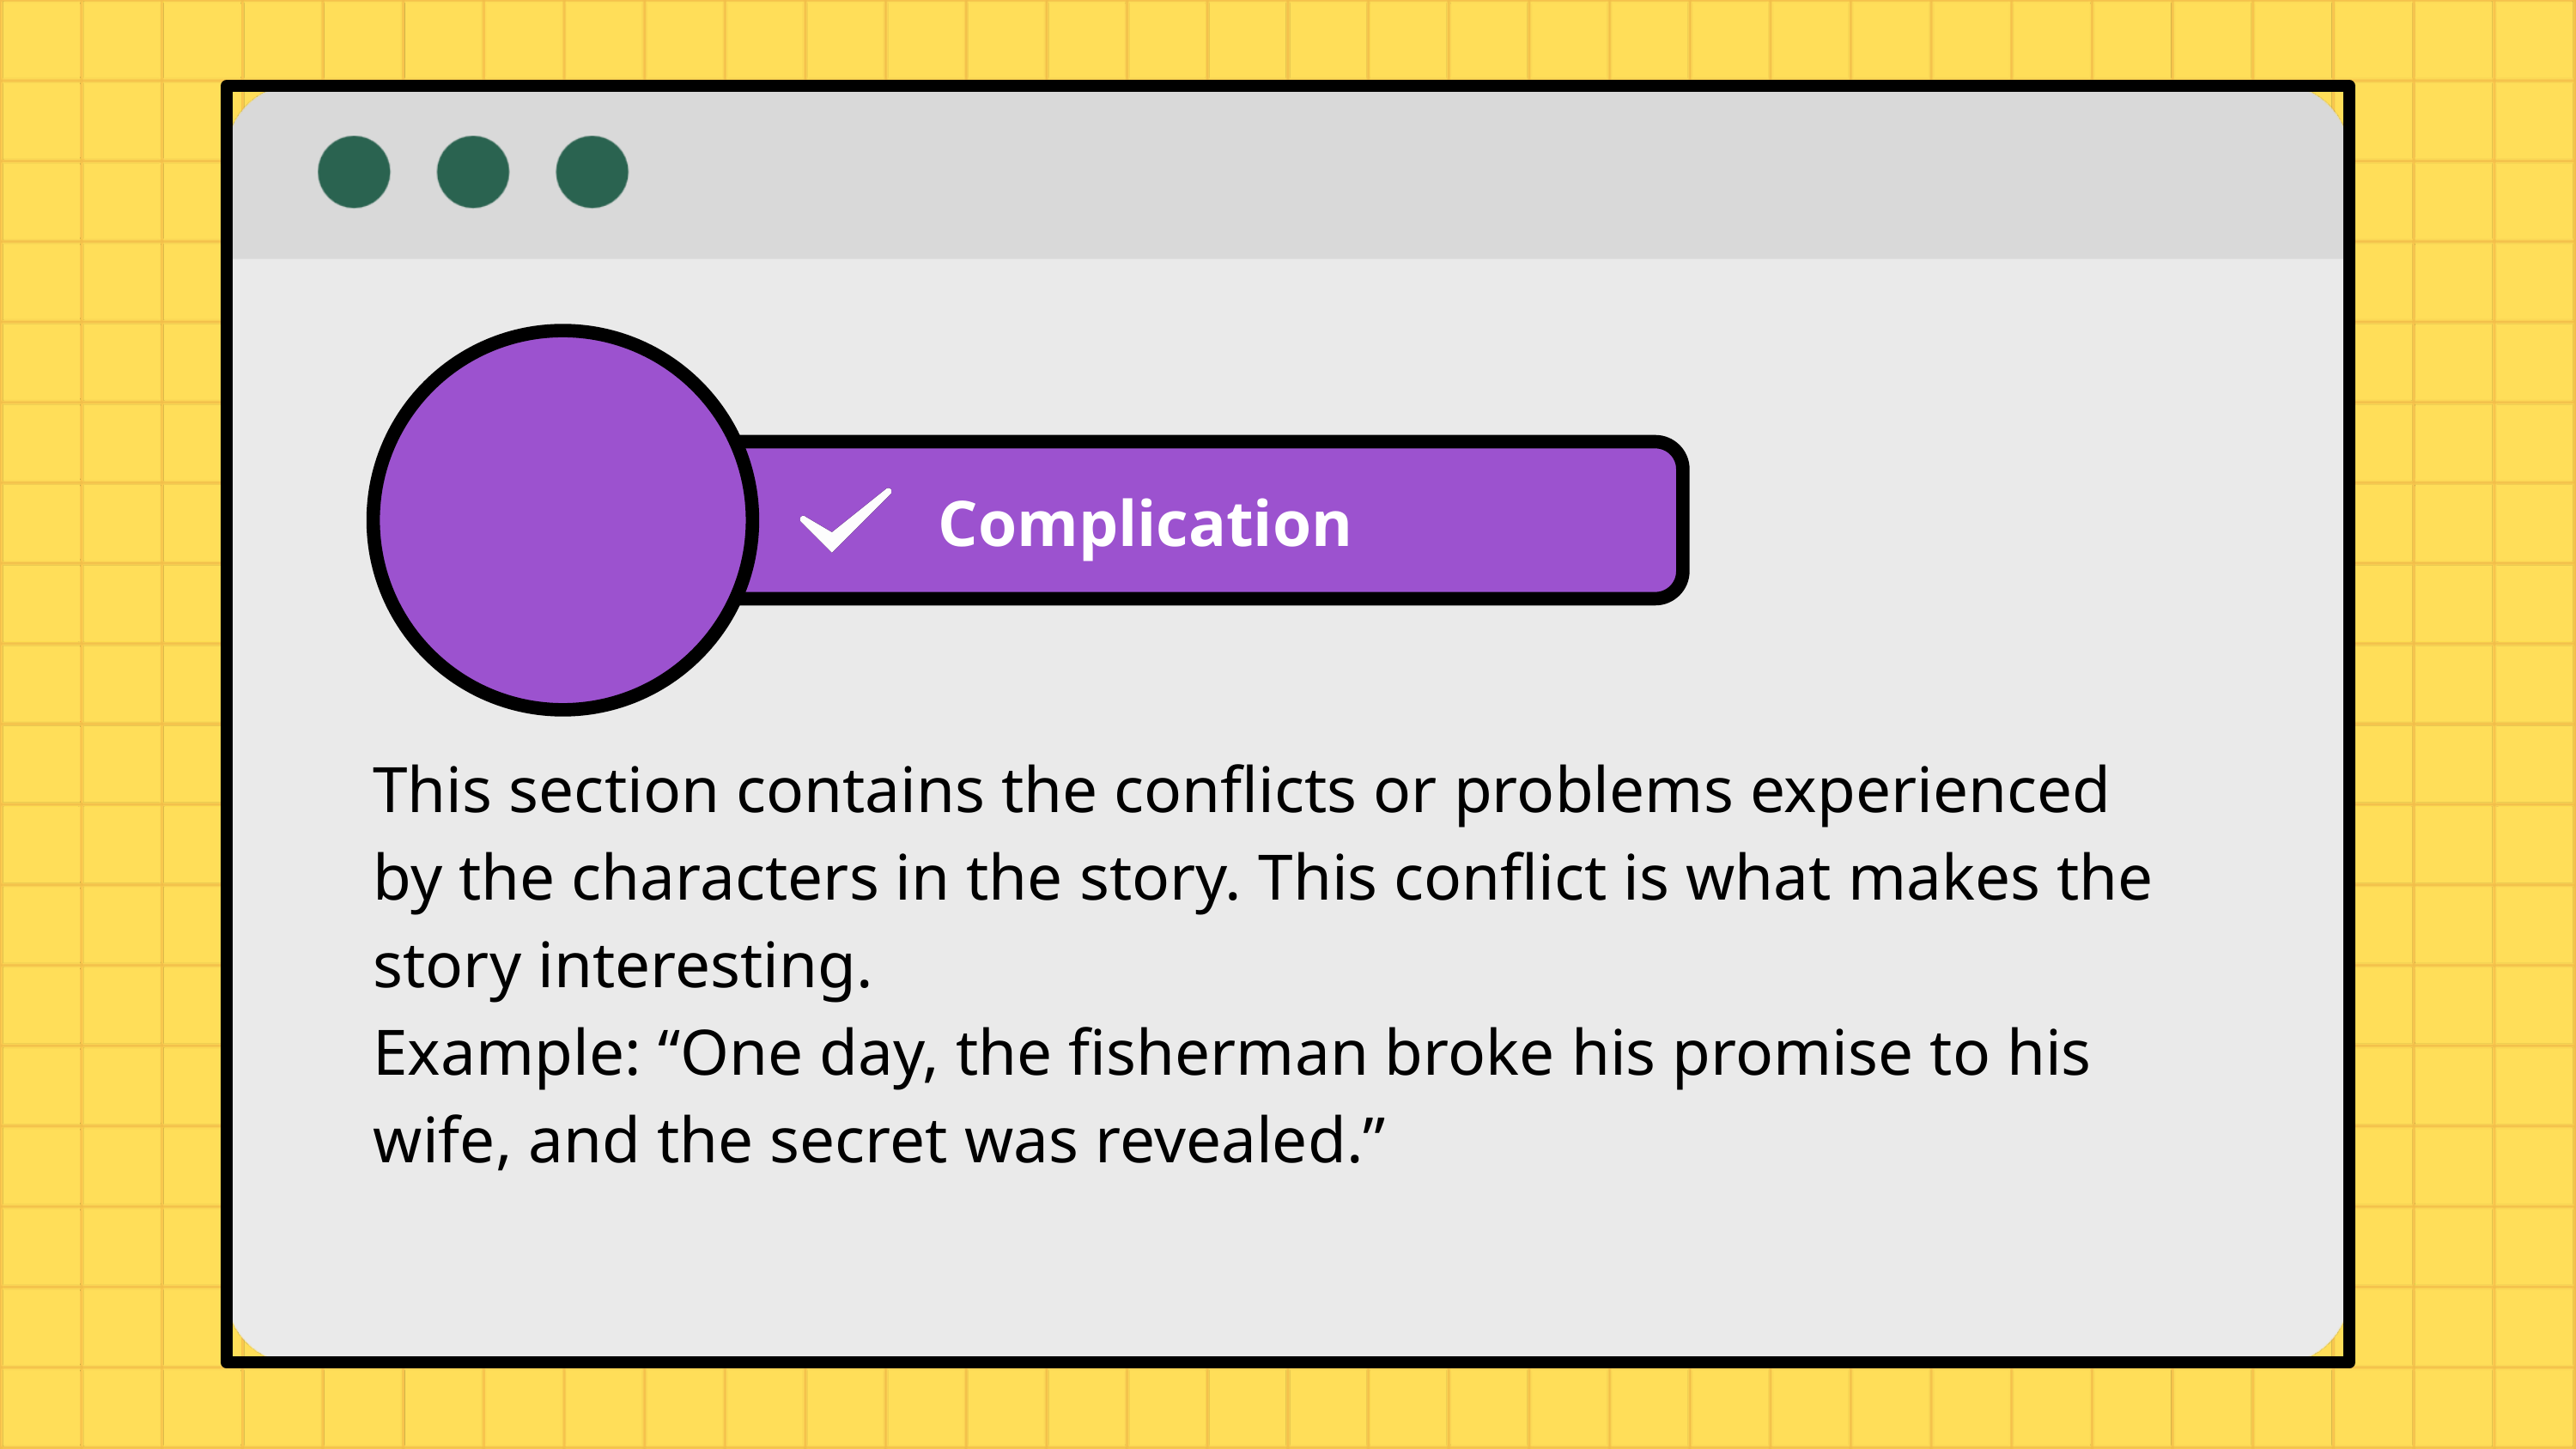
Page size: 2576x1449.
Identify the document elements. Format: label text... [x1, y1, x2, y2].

text_box [227, 86, 2349, 1363]
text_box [756, 441, 1684, 599]
text_box This section contains the conflicts or problems experienced by the characters in the story. This conflict is what makes the story interesting. Example: “One day, the fisherman broke his promise to his wife, and the secret was revealed.” [373, 649, 2197, 1264]
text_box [373, 330, 753, 711]
text_box [0, 0, 2576, 1449]
